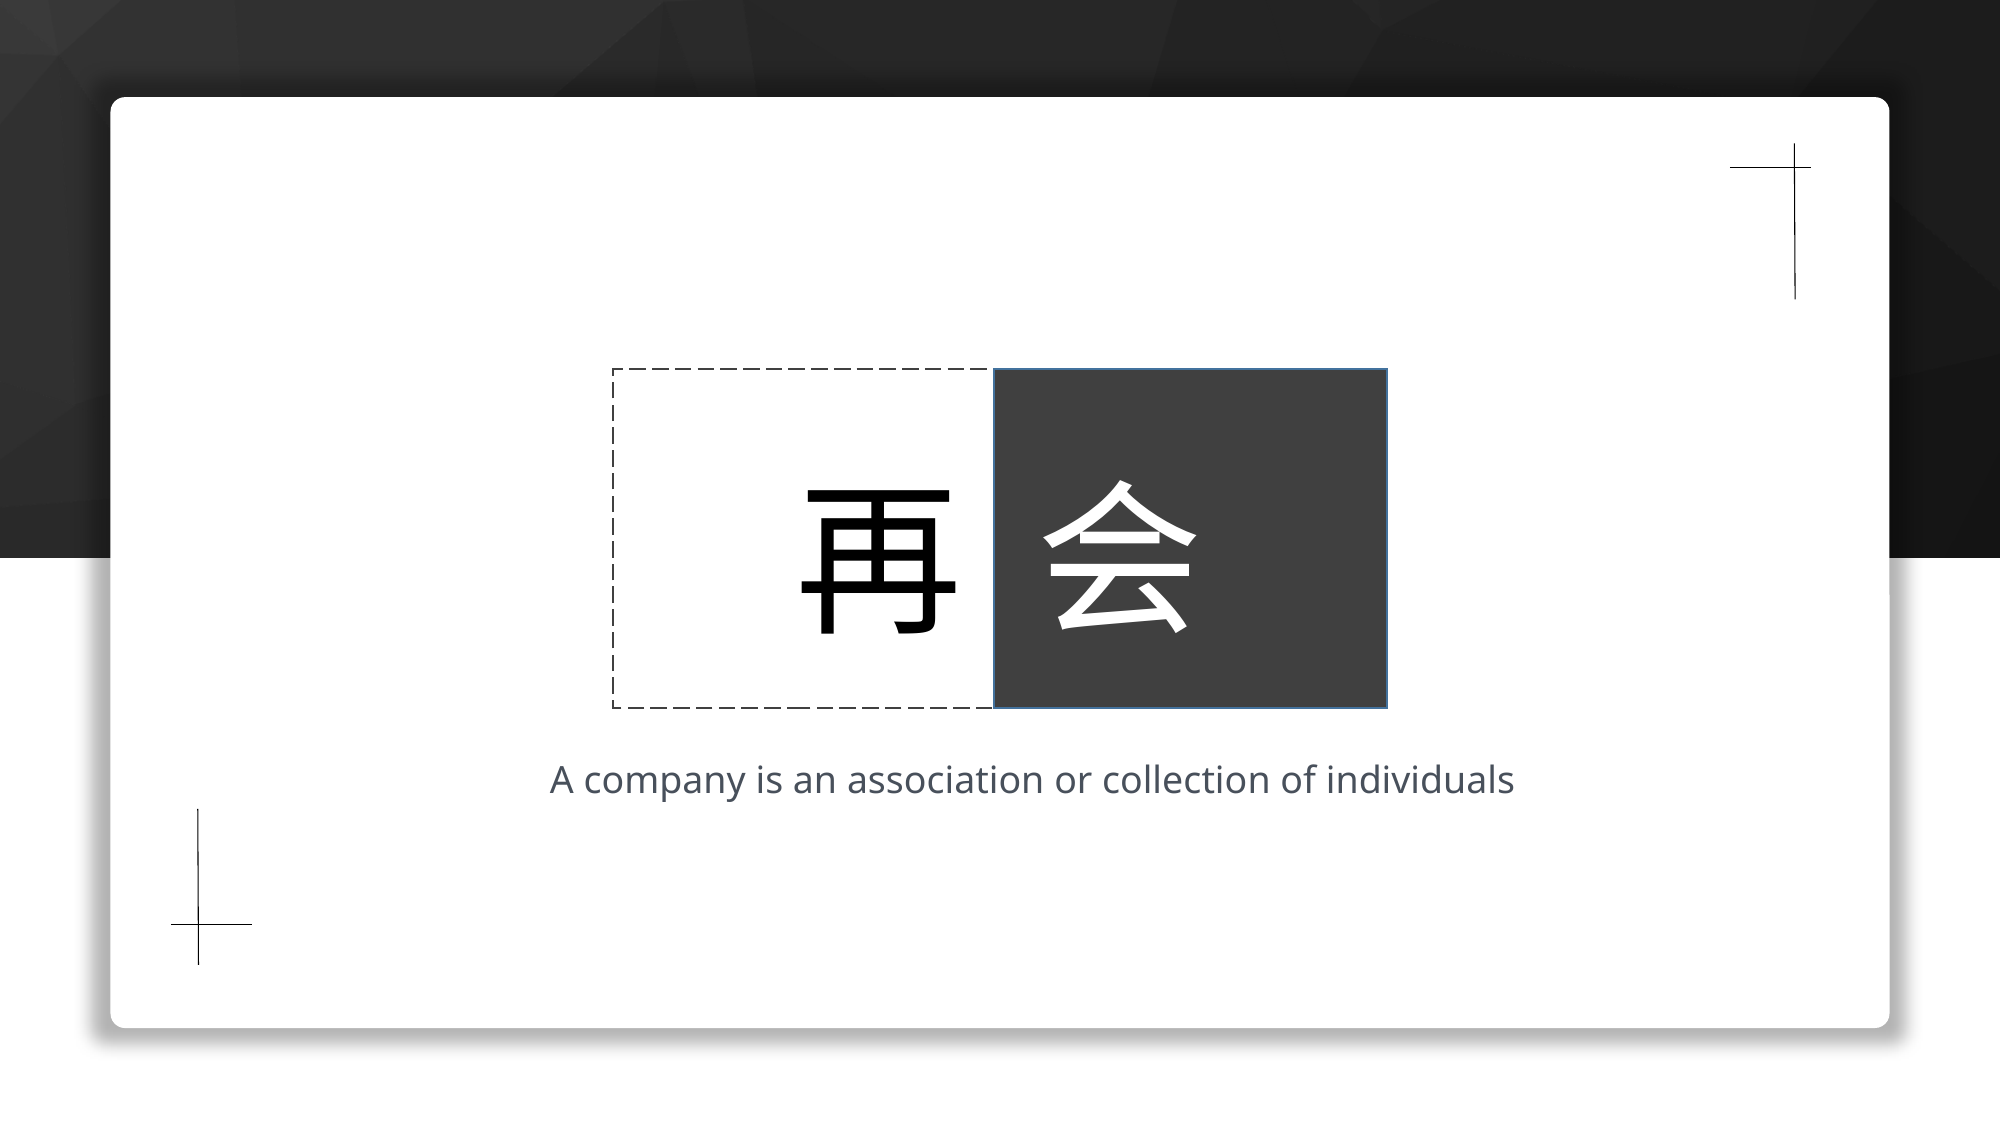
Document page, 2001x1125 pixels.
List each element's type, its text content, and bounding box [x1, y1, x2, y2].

text_box [109, 558, 1891, 1030]
text_box [612, 558, 993, 709]
picture [0, 0, 2000, 558]
text_box 再 会 [780, 558, 1328, 661]
text_box [993, 558, 1388, 709]
text_box A company is an association or collection of individuals [535, 748, 1532, 809]
